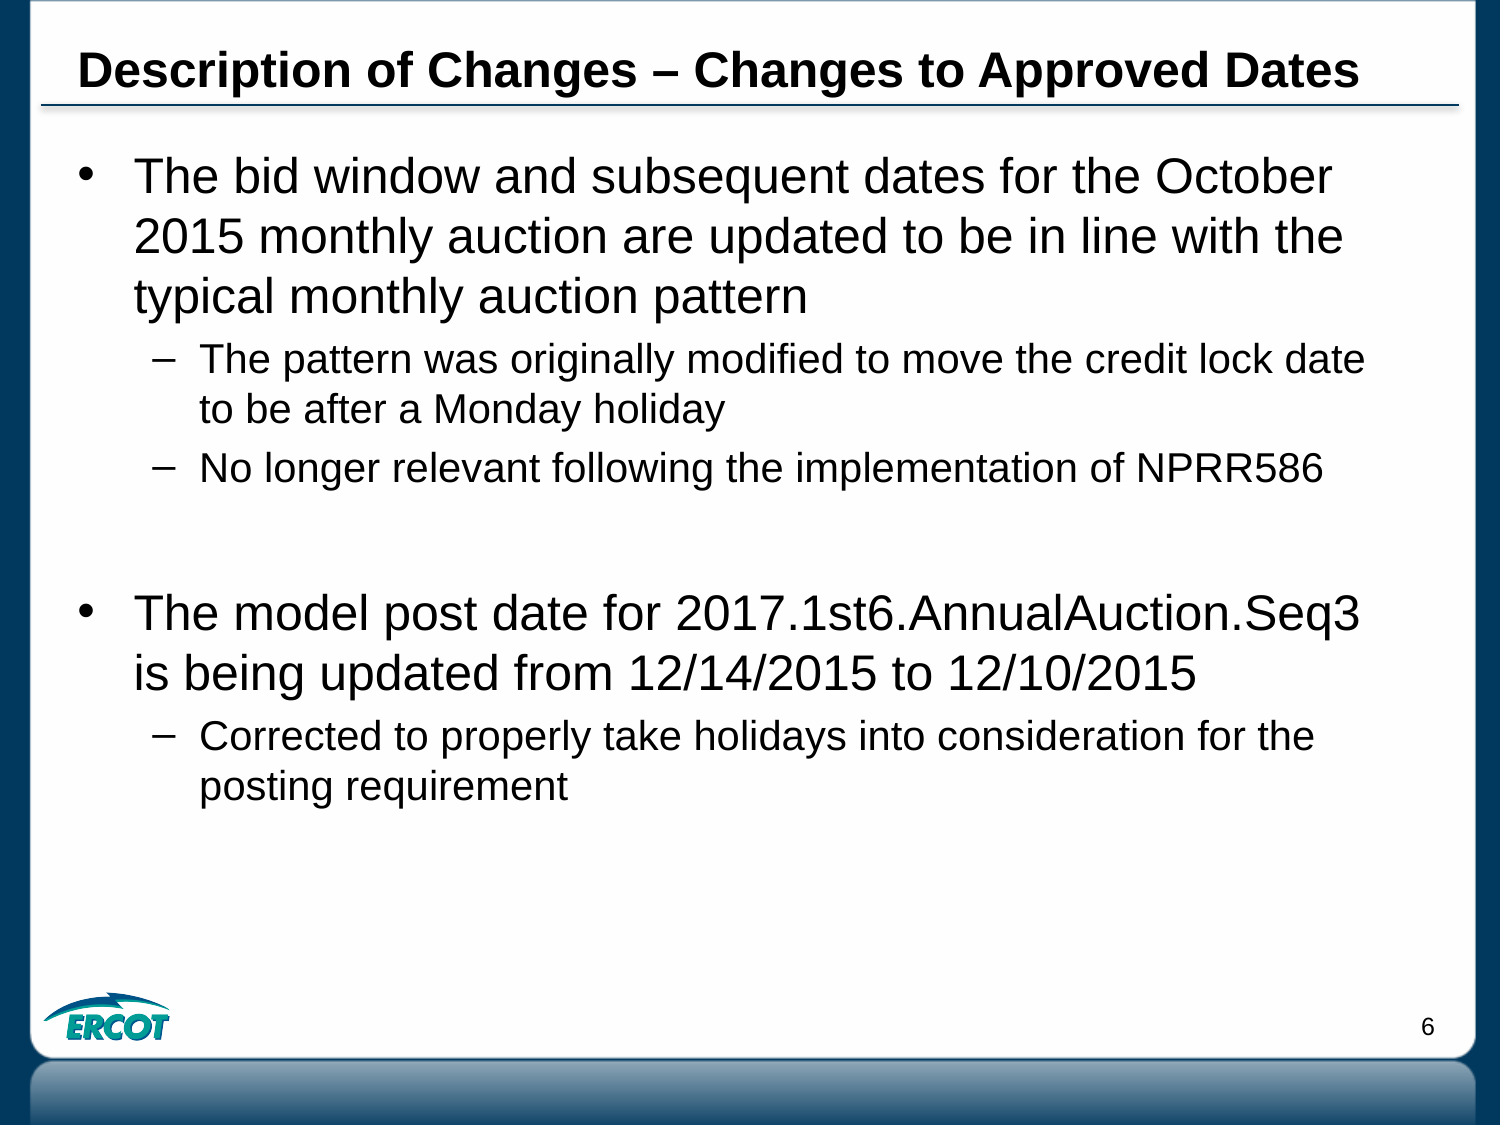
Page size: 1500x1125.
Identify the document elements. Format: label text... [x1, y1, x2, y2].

list The bid window and subsequent dates for the October 2015 monthly auction are updated to be in line with the typical monthly auction pattern The pattern was originally modified to move the credit lock date to be after a Monday holiday No longer relevant following the implementation of NPRR586 The model post date for 2017.1st6.AnnualAuction.Seq3 is being updated from 12/14/2015 to 12/10/2015 Corrected to properly take holidays into consideration for the posting requirement [62, 135, 1413, 976]
picture [0, 0, 1500, 1125]
title Description of Changes – Changes to Approved Dates [62, 29, 1450, 106]
